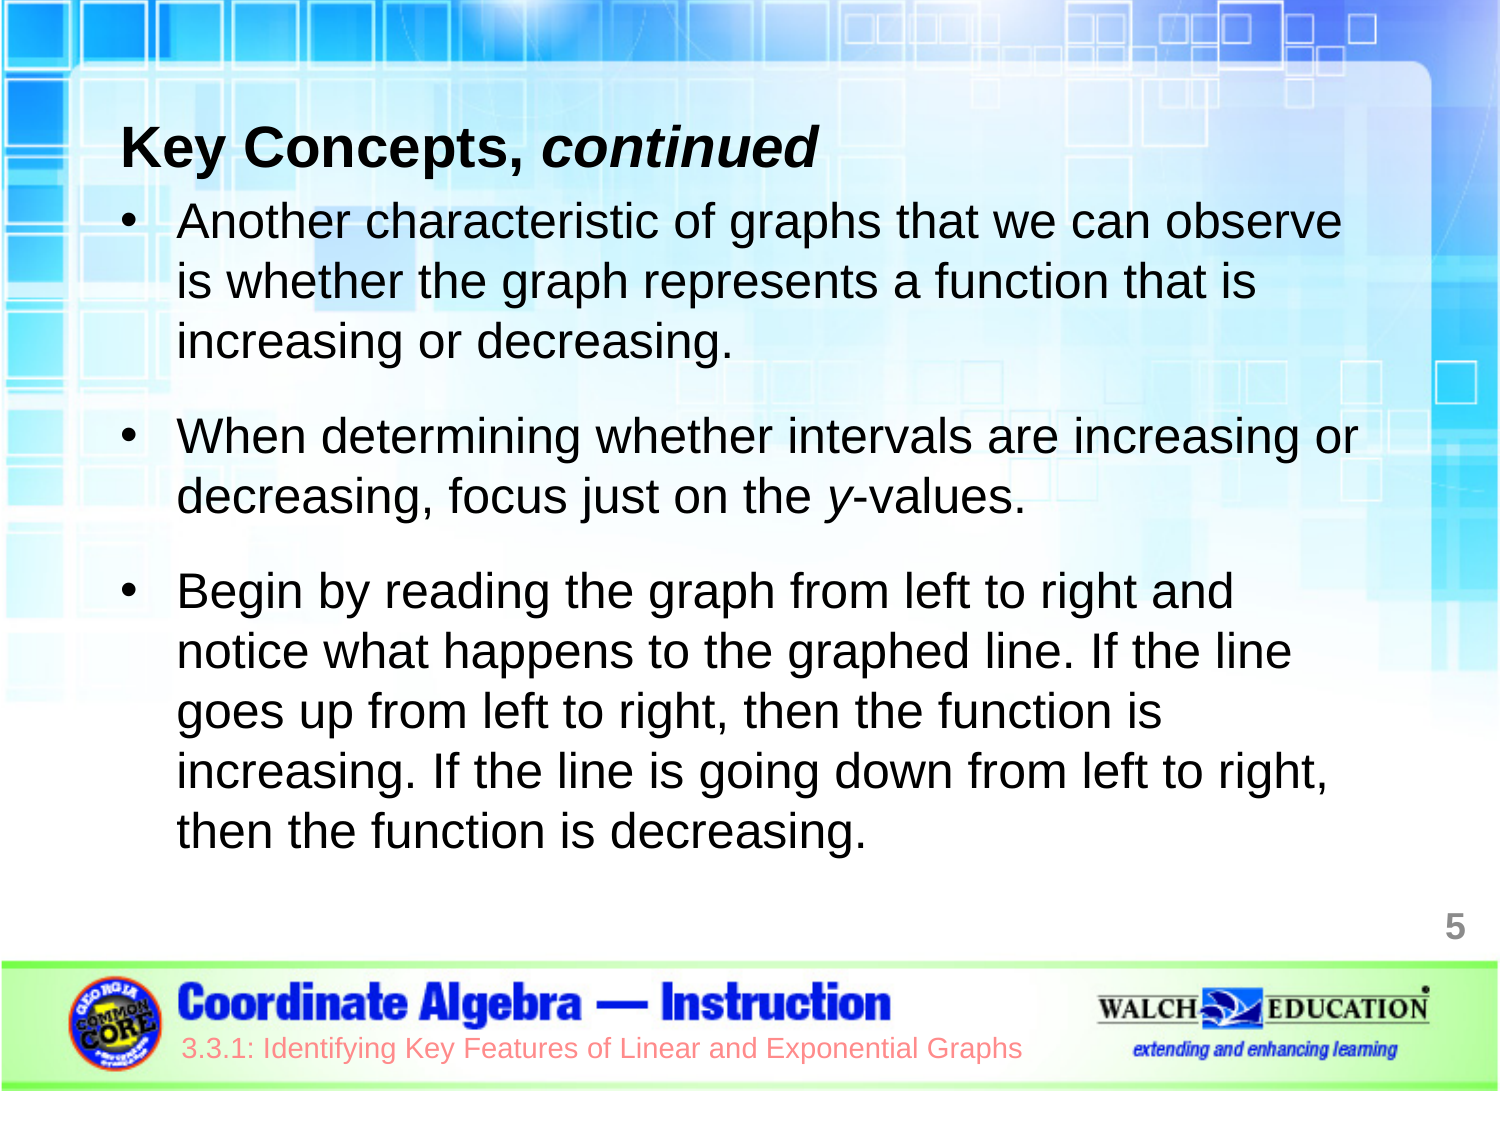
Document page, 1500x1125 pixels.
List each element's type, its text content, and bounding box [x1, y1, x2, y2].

subtitle Key Concepts, continued Another characteristic of graphs that we can observe is whether the graph represents a function that is increasing or decreasing. When determining whether intervals are increasing or decreasing, focus just on the y-values. Begin by reading the graph from left to right and notice what happens to the graphed line. If the line goes up from left to right, then the function is increasing. If the line is going down from left to right, then the function is decreasing. [105, 101, 1394, 922]
footer 3.3.1: Identifying Key Features of Linear and Exponential Graphs [166, 1024, 1080, 1069]
slide_number 5 [1361, 901, 1481, 949]
picture [1, 0, 1500, 1091]
